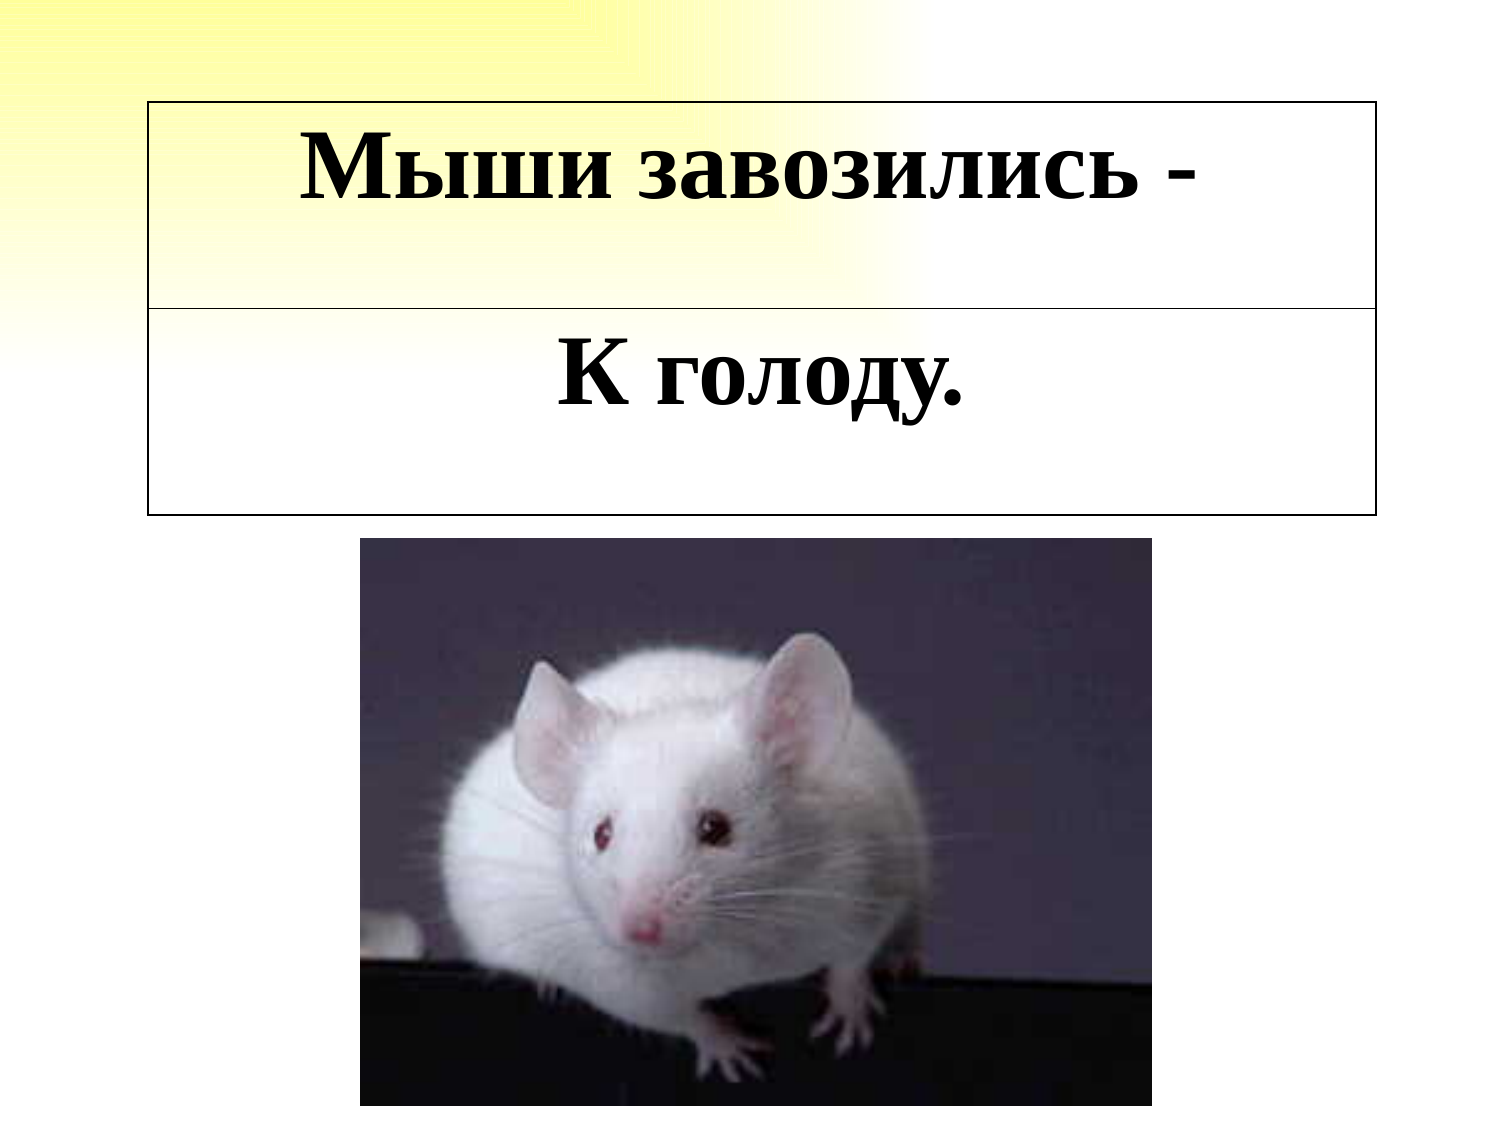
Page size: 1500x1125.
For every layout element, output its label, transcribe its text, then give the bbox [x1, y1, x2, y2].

table_cell К голоду. [149, 309, 1375, 514]
table_header Мыши завозились - [149, 103, 1375, 308]
picture [359, 538, 1152, 1107]
